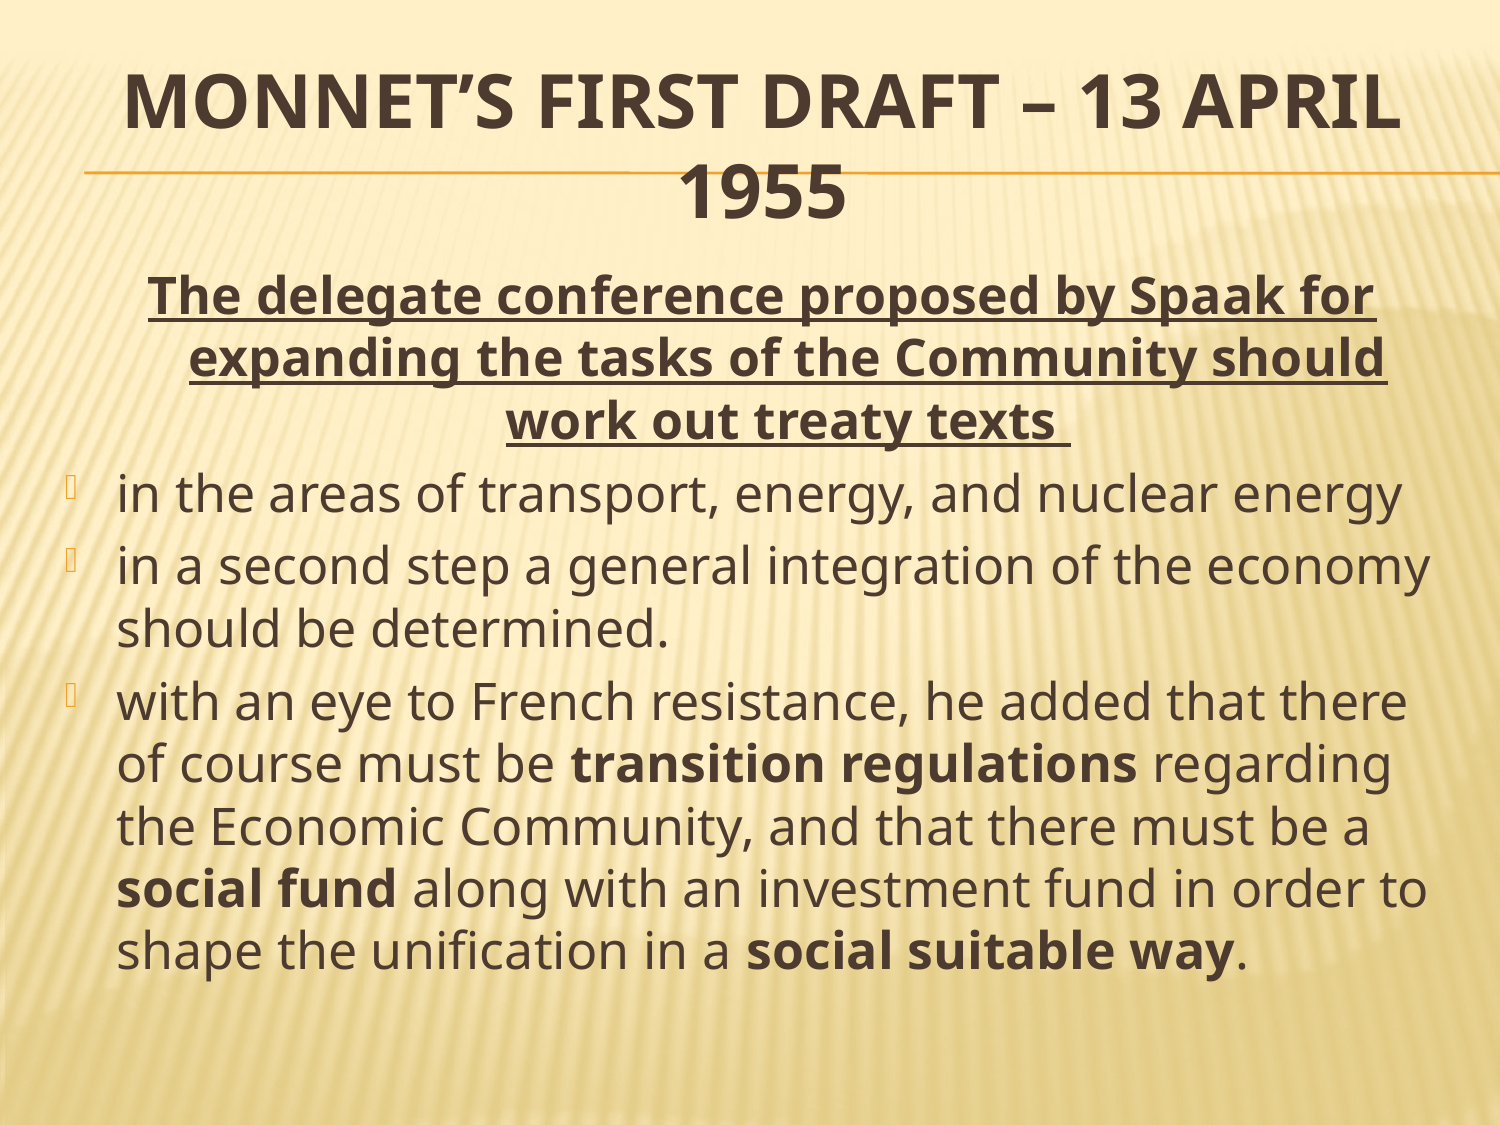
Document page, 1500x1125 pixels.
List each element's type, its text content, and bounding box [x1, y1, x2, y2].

list The delegate conference proposed by Spaak for expanding the tasks of the Community should work out treaty texts in the areas of transport, energy, and nuclear energy in a second step a general integration of the economy should be determined. with an eye to French resistance, he added that there of course must be transition regulations regarding the Economic Community, and that there must be a social fund along with an investment fund in order to shape the unification in a social suitable way. [50, 254, 1475, 998]
title MONNET’S FIRST DRAFT – 13 APRIL 1955 [50, 75, 1475, 213]
